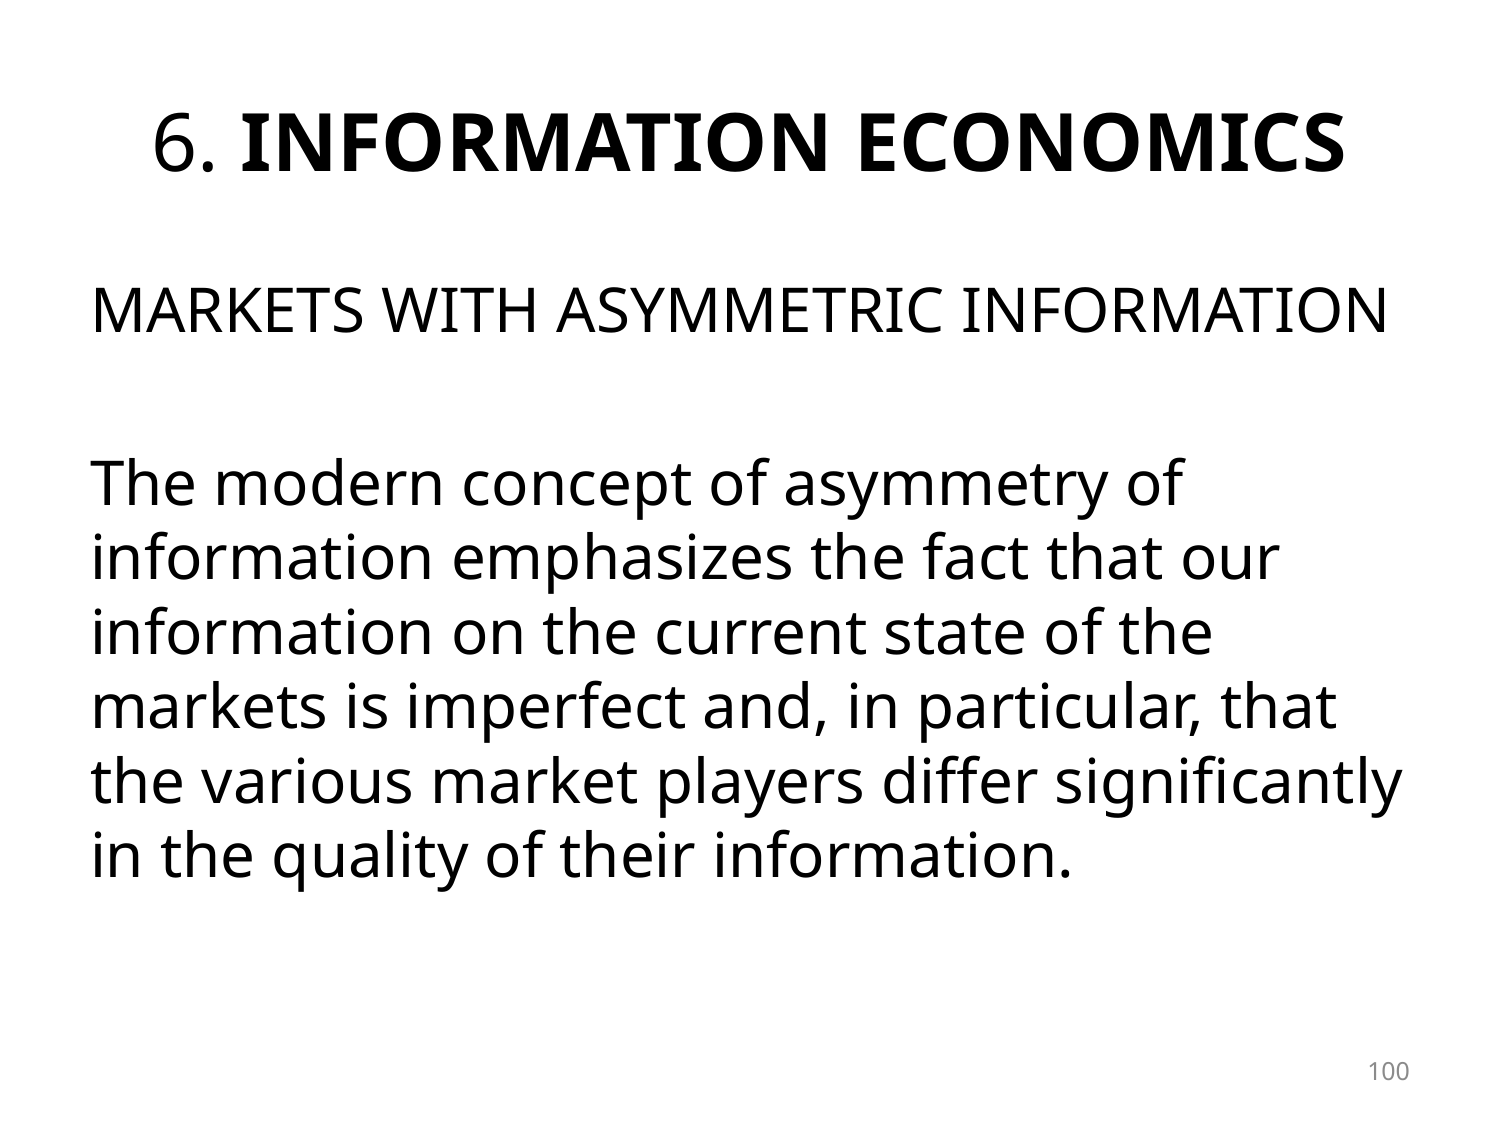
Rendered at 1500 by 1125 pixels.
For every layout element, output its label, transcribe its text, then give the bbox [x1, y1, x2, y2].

list MARKETS WITH ASYMMETRIC INFORMATION The modern concept of asymmetry of information emphasizes the fact that our information on the current state of the markets is imperfect and, in particular, that the various market players differ significantly in the quality of their information. [75, 262, 1425, 1005]
slide_number 100 [1074, 1042, 1425, 1103]
title 6. Information Economics [75, 45, 1425, 233]
